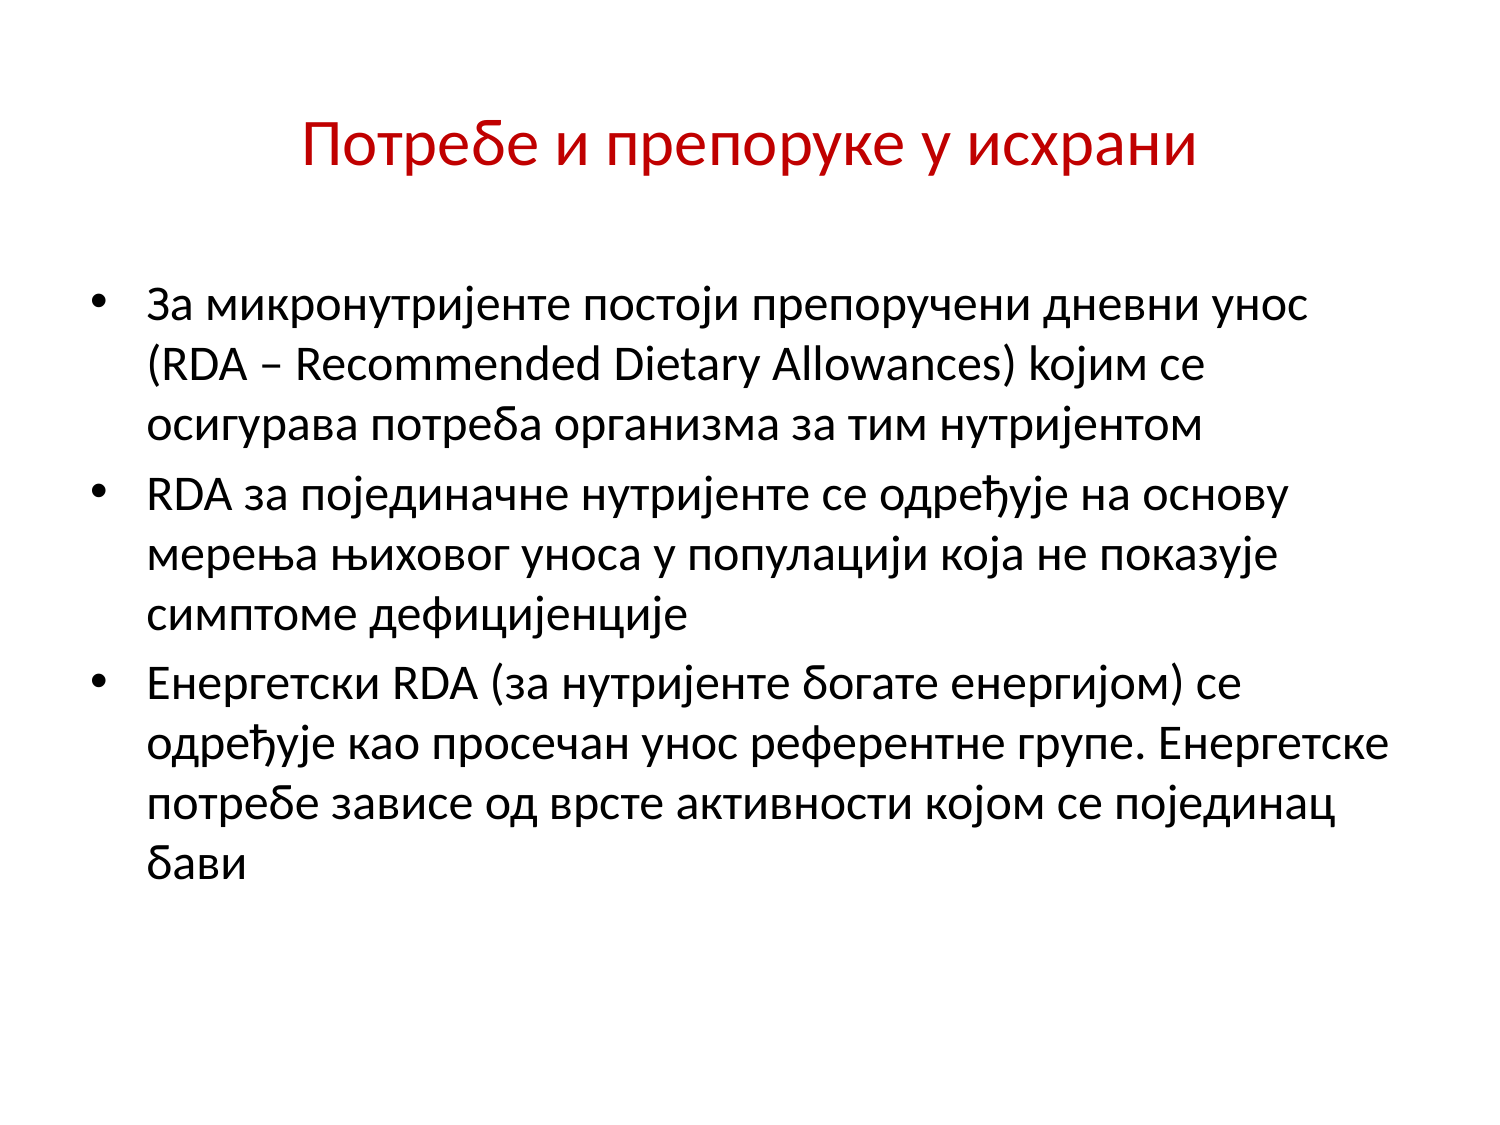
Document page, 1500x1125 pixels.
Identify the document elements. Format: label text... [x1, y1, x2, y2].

title Потребе и препоруке у исхрани [75, 45, 1425, 233]
list За микронутријенте постоји препоручени дневни унос (RDA – Recommended Dietary Allowances) kojим се осигурава потреба организма за тим нутријентом RDA за појединачне нутријенте се одређује на основу мерења њиховог уноса у популацији која не показује симптоме дефицијенције Енергетски RDA (за нутријенте богате енергијом) се одређује као просечан унос референтне групе. Енергетске потребе зависе од врсте активности којом се појединац бави [75, 262, 1425, 1005]
